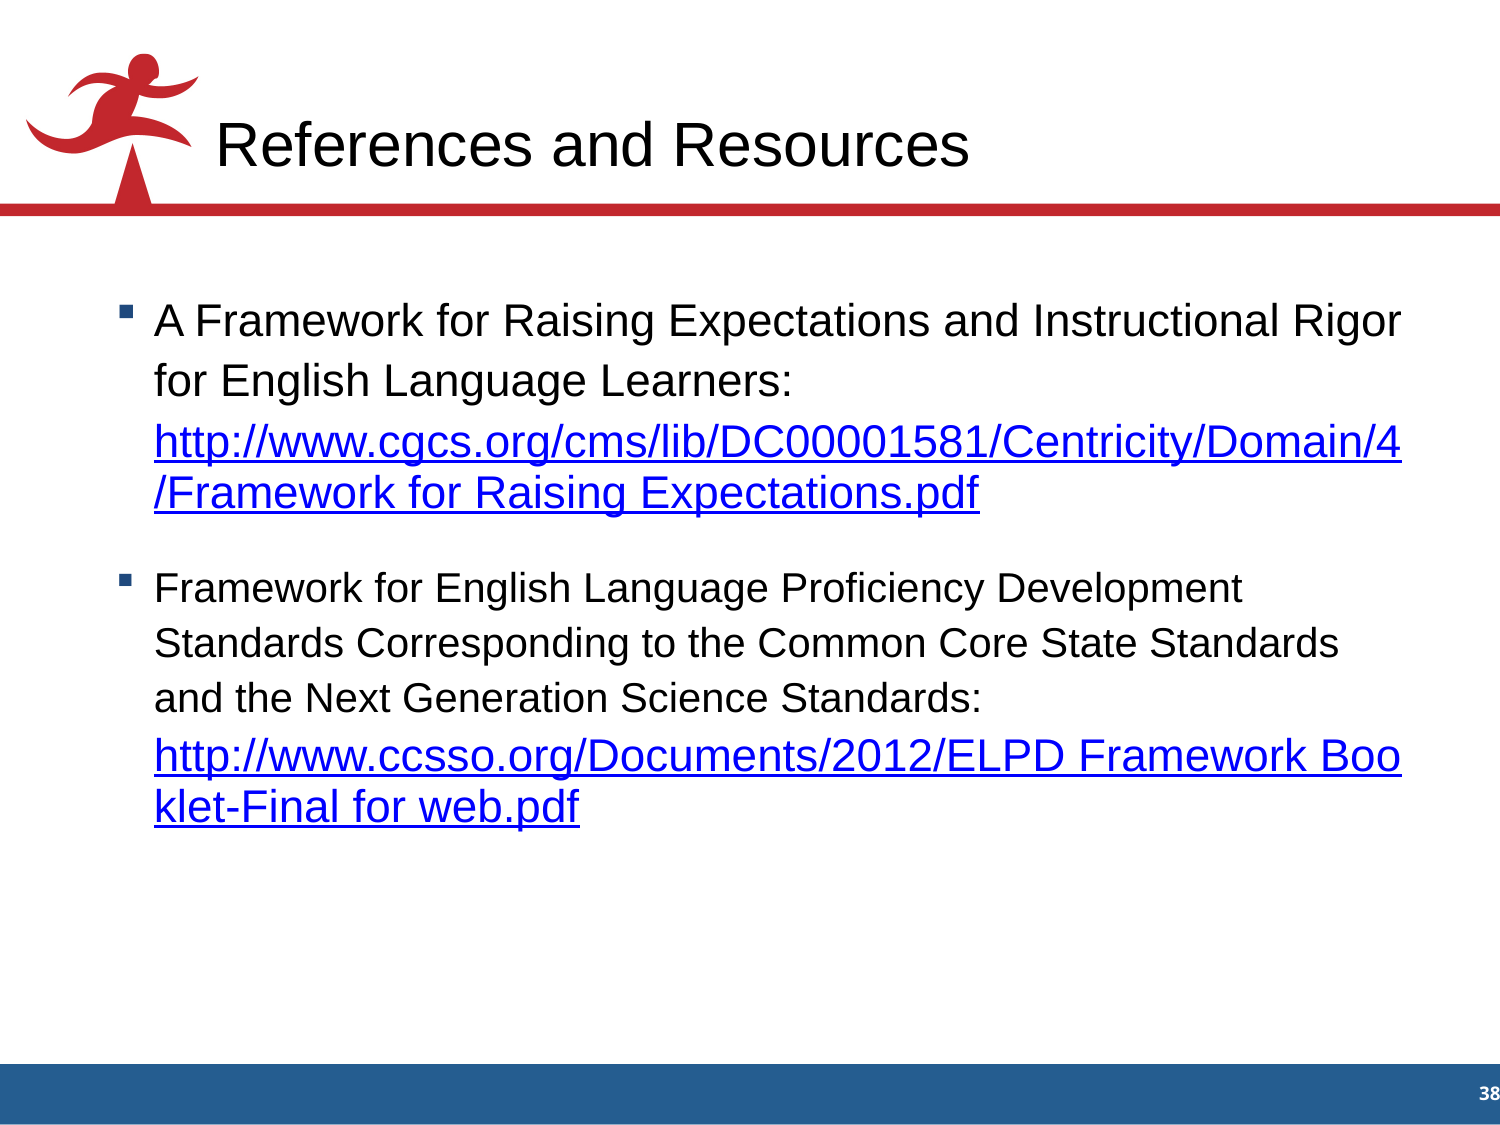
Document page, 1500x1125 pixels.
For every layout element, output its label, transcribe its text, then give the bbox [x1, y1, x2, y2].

title References and Resources [200, 24, 1425, 188]
picture [0, 0, 1500, 1125]
list A Framework for Raising Expectations and Instructional Rigor for English Language Learners: http://www.cgcs.org/cms/lib/DC00001581/Centricity/Domain/4/Framework for Raising Expectations.pdf Framework for English Language Proficiency Development Standards Corresponding to the Common Core State Standards and the Next Generation Science Standards: http://www.ccsso.org/Documents/2012/ELPD Framework Booklet-Final for web.pdf [101, 277, 1425, 1084]
